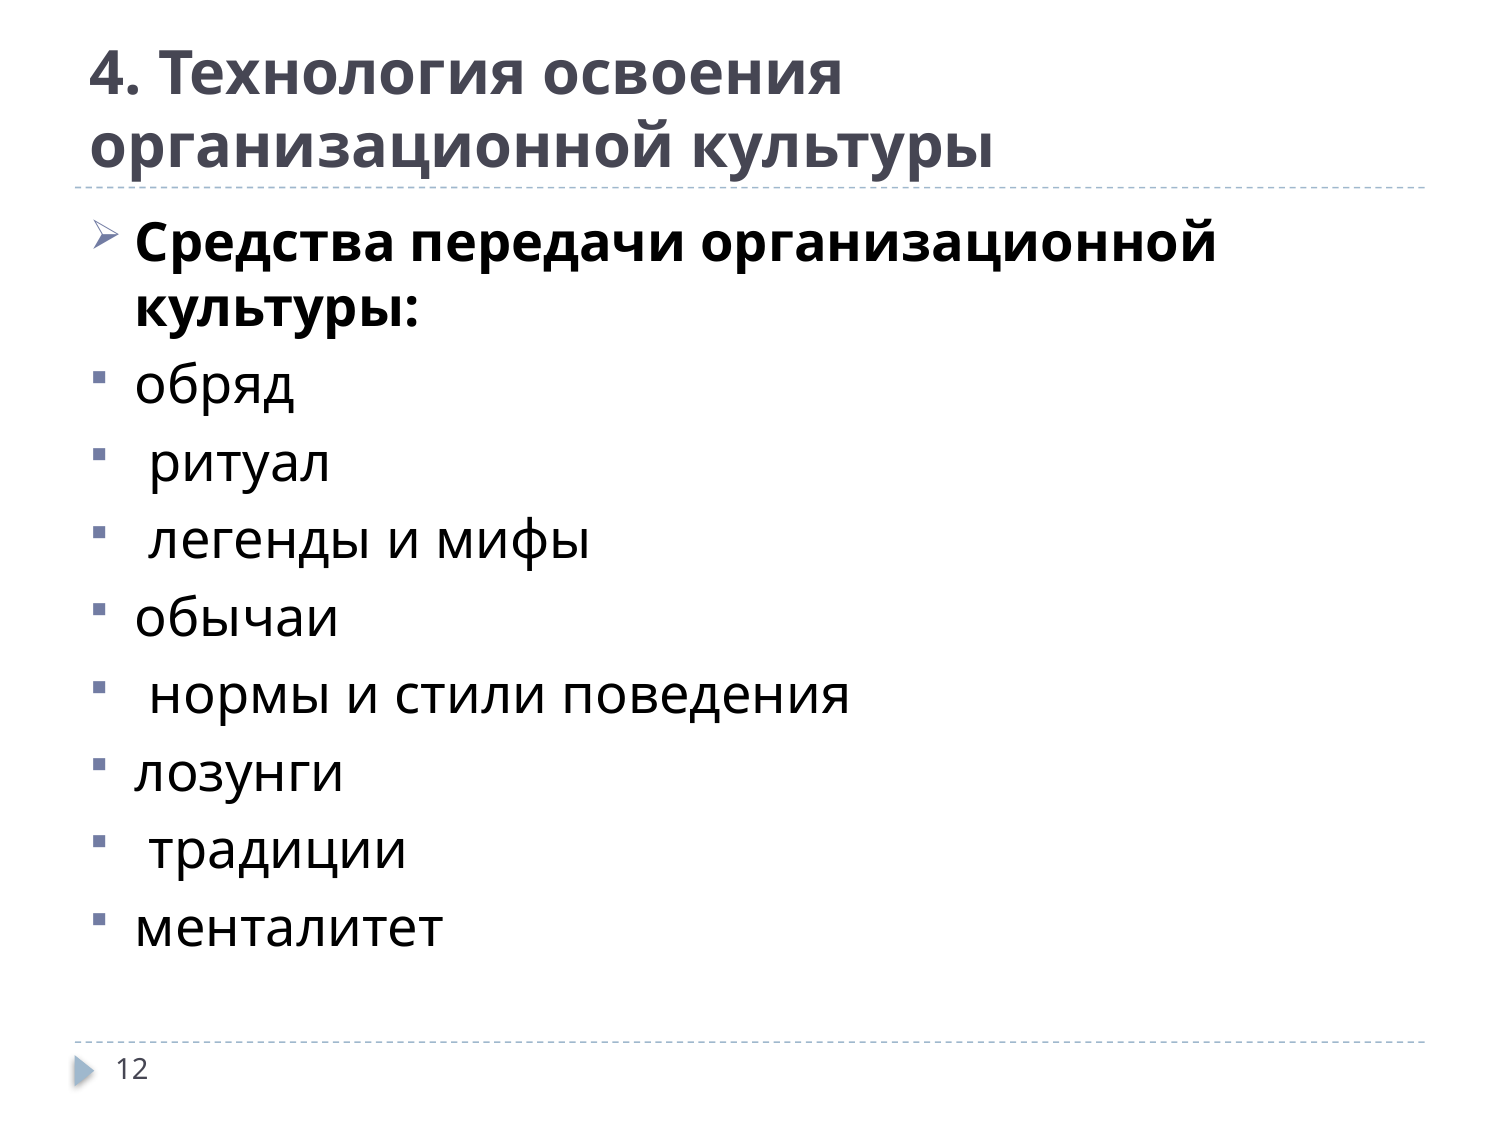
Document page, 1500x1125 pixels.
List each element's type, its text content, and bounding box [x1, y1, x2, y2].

title 4. Технология освоения организационной культуры [75, 24, 1425, 188]
slide_number 12 [100, 1042, 426, 1103]
list Средства передачи организационной культуры: обряд ритуал легенды и мифы обычаи нормы и стили поведения лозунги традиции менталитет [75, 200, 1425, 1010]
